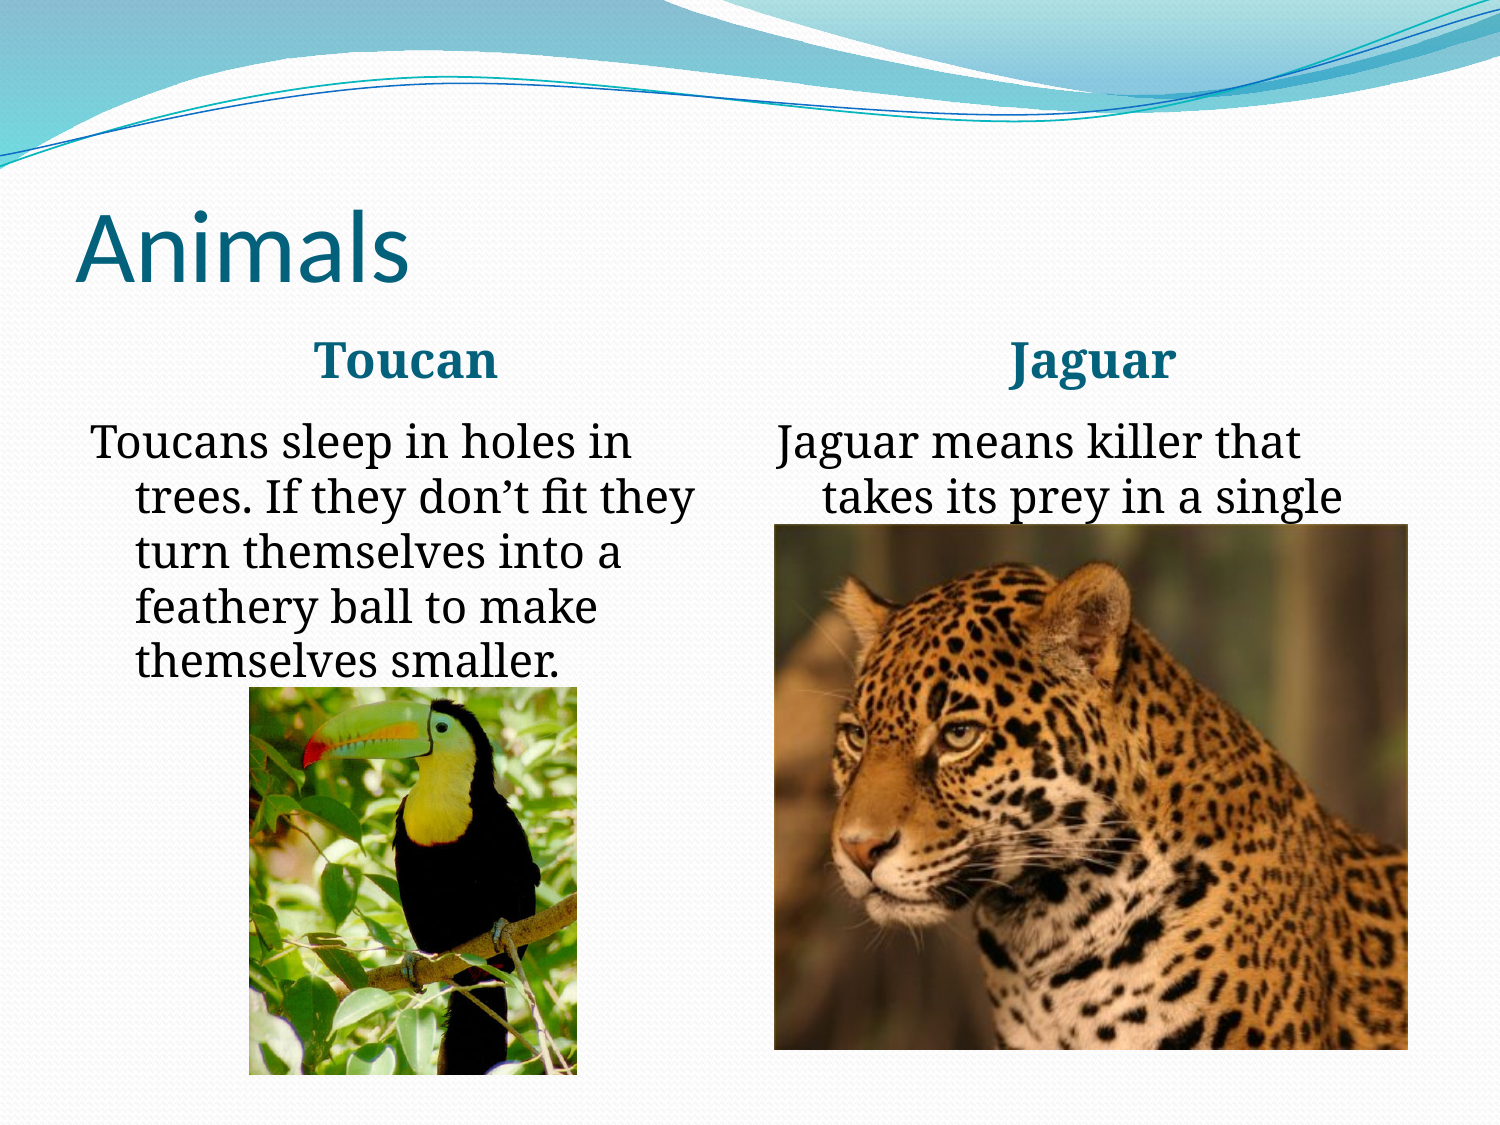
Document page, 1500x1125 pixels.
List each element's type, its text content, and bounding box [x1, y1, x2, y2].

title Animals [75, 115, 1425, 303]
picture [249, 687, 578, 1076]
picture [774, 524, 1408, 1051]
list Toucans sleep in holes in trees. If they don’t fit they turn themselves into a feathery ball to make themselves smaller. [75, 412, 738, 1044]
list Jaguar means killer that takes its prey in a single bound. [761, 412, 1425, 1044]
list Toucan [75, 304, 738, 412]
list Jaguar [761, 305, 1425, 412]
